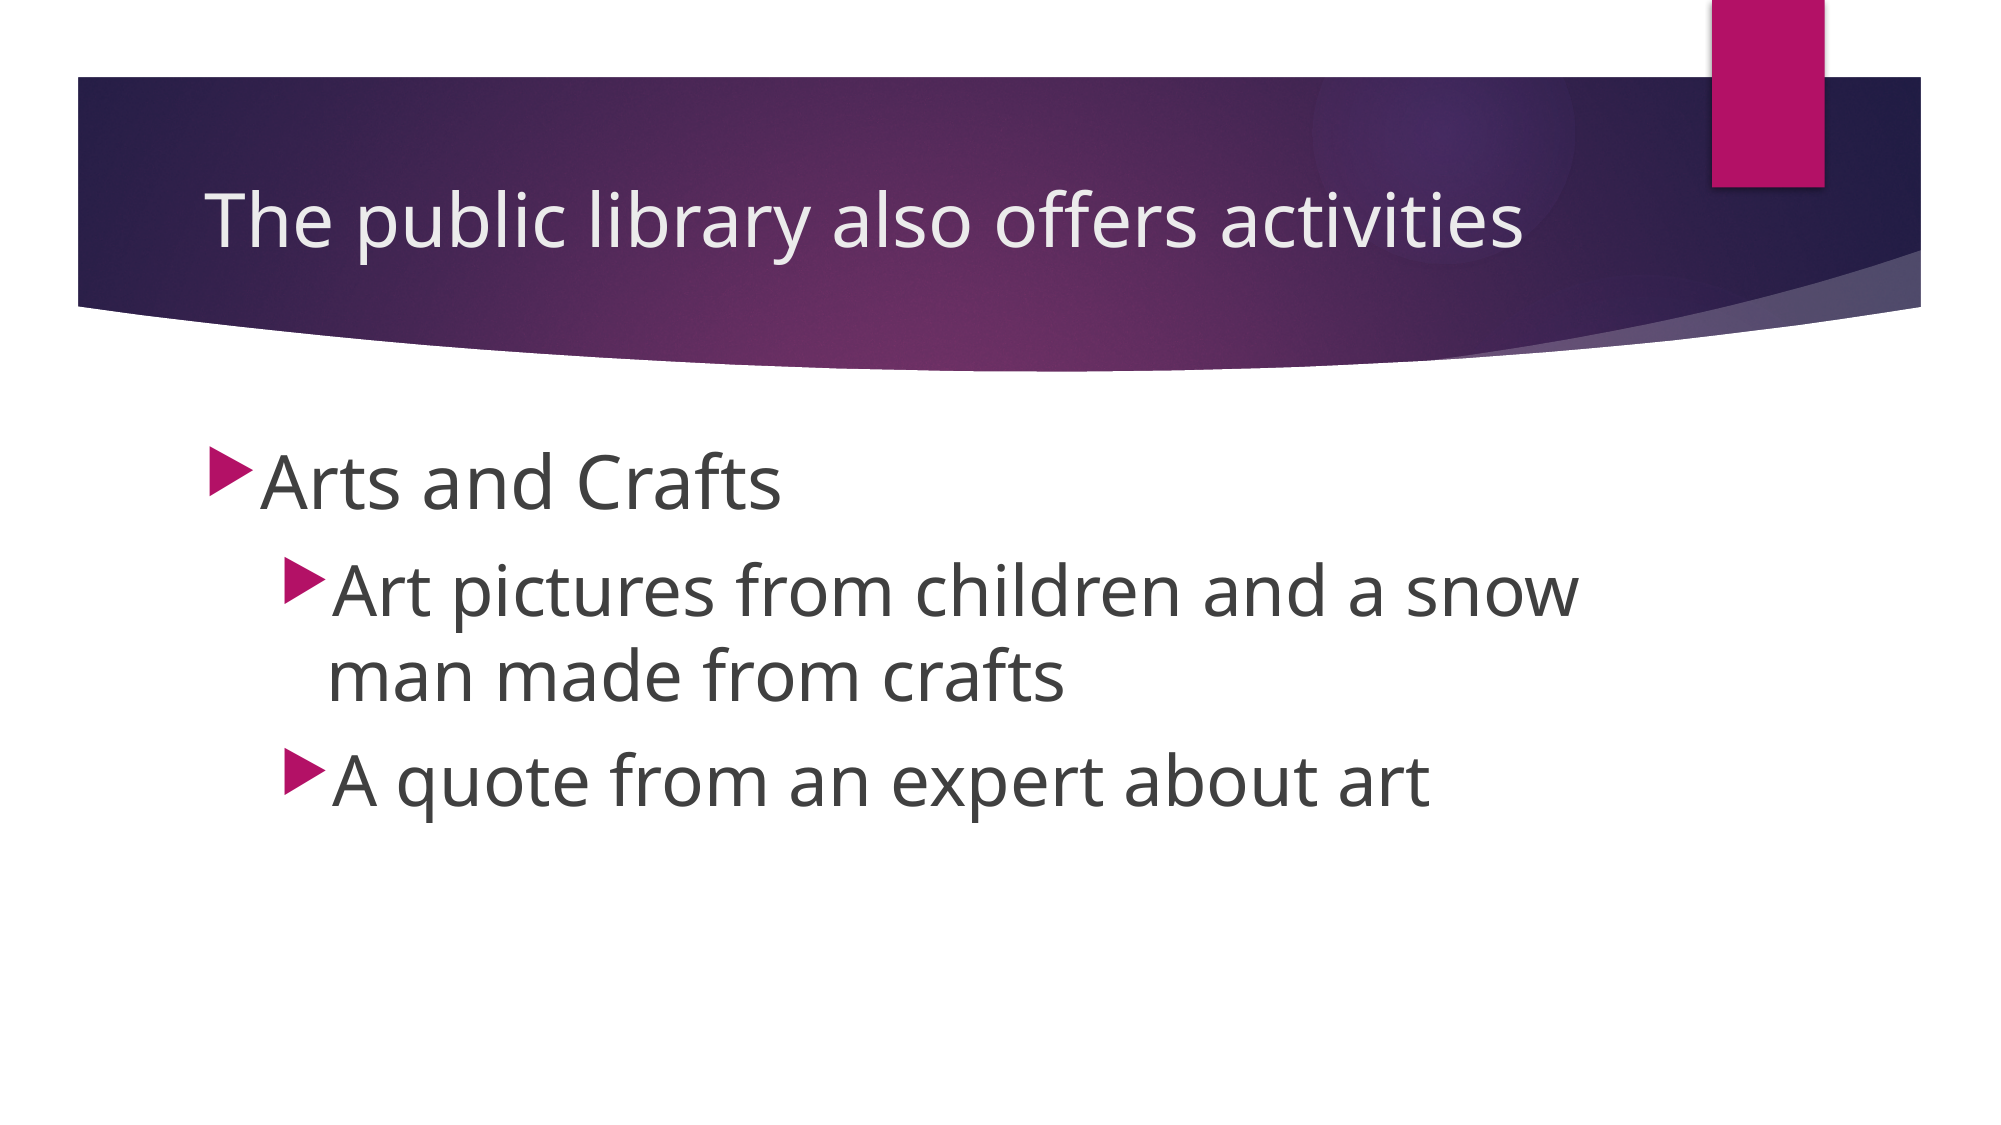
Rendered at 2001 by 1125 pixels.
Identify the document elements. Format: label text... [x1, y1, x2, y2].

list Arts and Crafts Art pictures from children and a snow man made from crafts A quote from an expert about art [189, 427, 1638, 988]
title The public library also offers activities [189, 159, 1627, 276]
